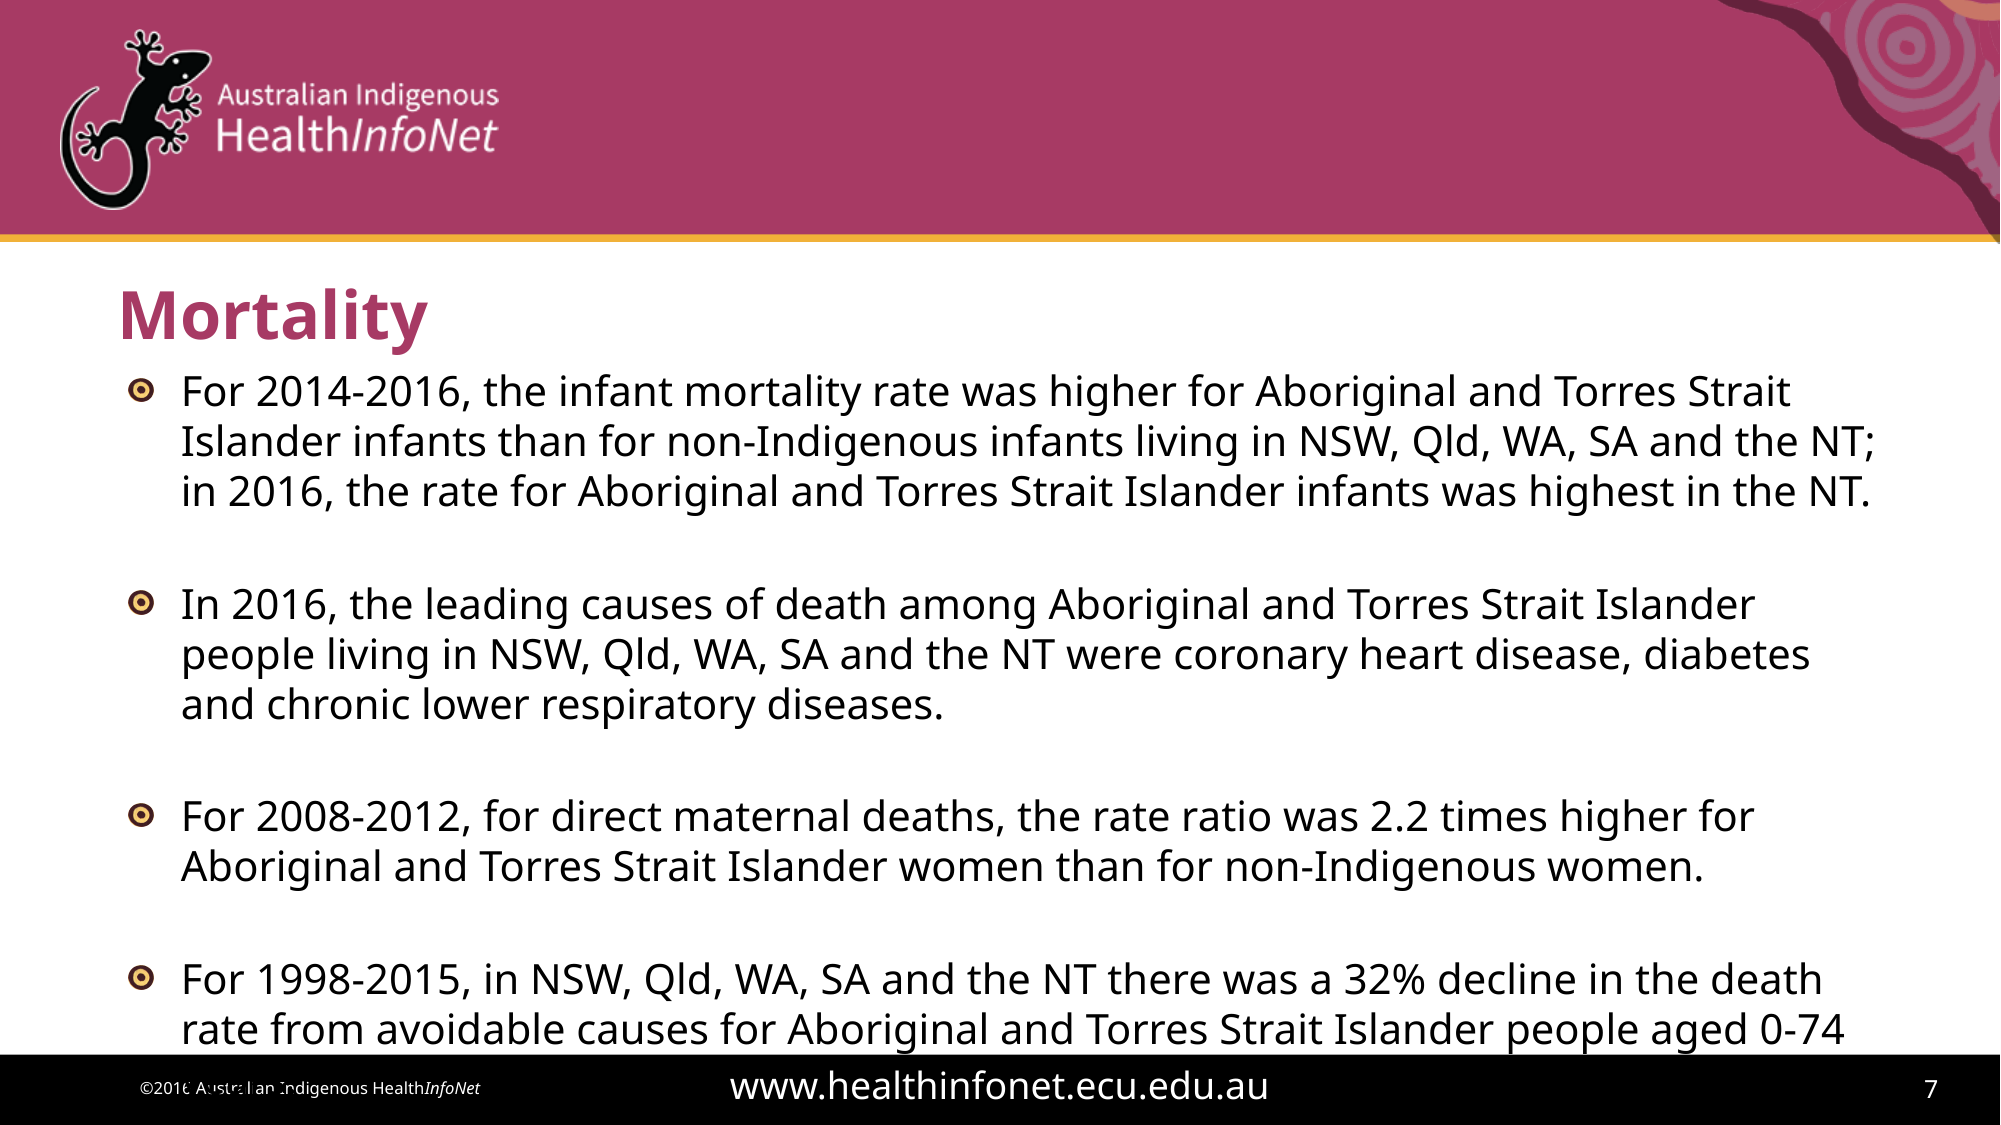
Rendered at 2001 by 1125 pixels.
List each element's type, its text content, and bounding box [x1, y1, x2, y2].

picture [128, 590, 154, 615]
picture [128, 378, 154, 402]
picture [128, 965, 154, 990]
picture [1673, 0, 2000, 279]
picture [60, 29, 499, 210]
picture [128, 803, 154, 827]
title Mortality [102, 249, 1900, 349]
list For 2014-2016, the infant mortality rate was higher for Aboriginal and Torres Strait Islander infants than for non-Indigenous infants living in NSW, Qld, WA, SA and the NT; in 2016, the rate for Aboriginal and Torres Strait Islander infants was highest in the NT. In 2016, the leading causes of death among Aboriginal and Torres Strait Islander people living in NSW, Qld, WA, SA and the NT were coronary heart disease, diabetes and chronic lower respiratory diseases. For 2008-2012, for direct maternal deaths, the rate ratio was 2.2 times higher for Aboriginal and Torres Strait Islander women than for non-Indigenous women. For 1998-2015, in NSW, Qld, WA, SA and the NT there was a 32% decline in the death rate from avoidable causes for Aboriginal and Torres Strait Islander people aged 0-74 years. [99, 349, 1901, 1051]
